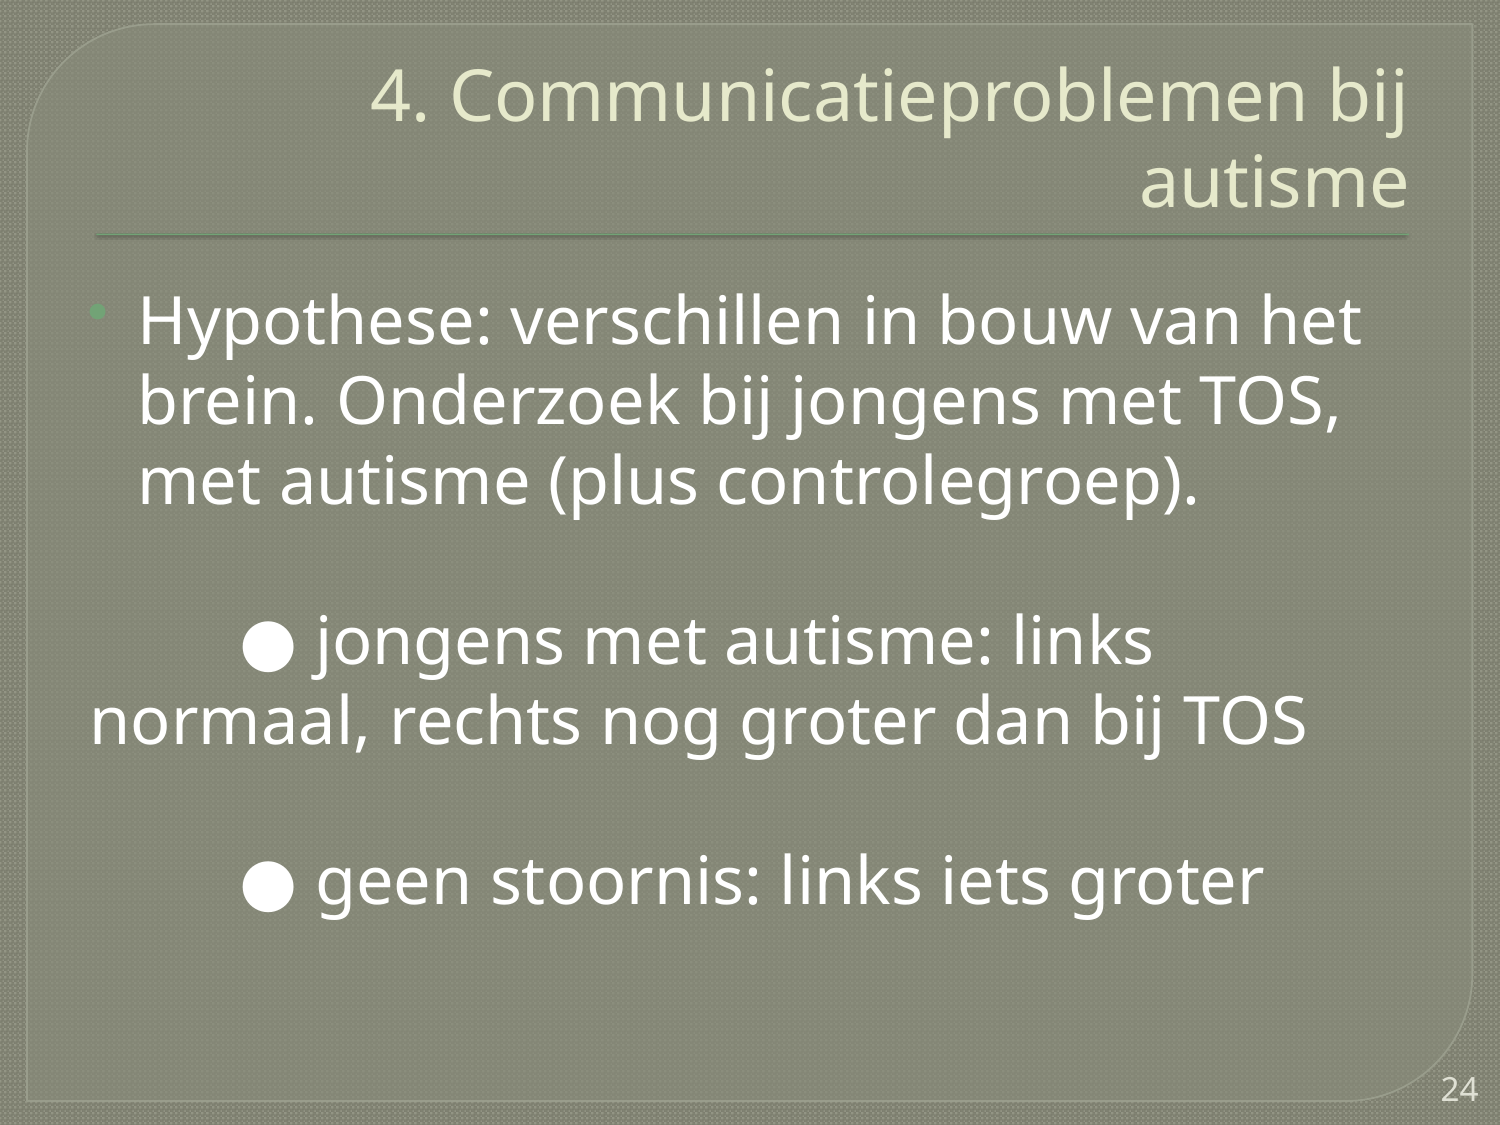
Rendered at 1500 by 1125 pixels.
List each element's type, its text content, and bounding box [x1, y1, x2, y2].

title 4. Communicatieproblemen bij autisme [75, 41, 1425, 230]
slide_number 24 [1417, 1068, 1494, 1114]
list Hypothese: verschillen in bouw van het brein. Onderzoek bij jongens met TOS, met autisme (plus controlegroep). ● jongens met autisme: links normaal, rechts nog groter dan bij TOS ● geen stoornis: links iets groter [75, 270, 1425, 1013]
